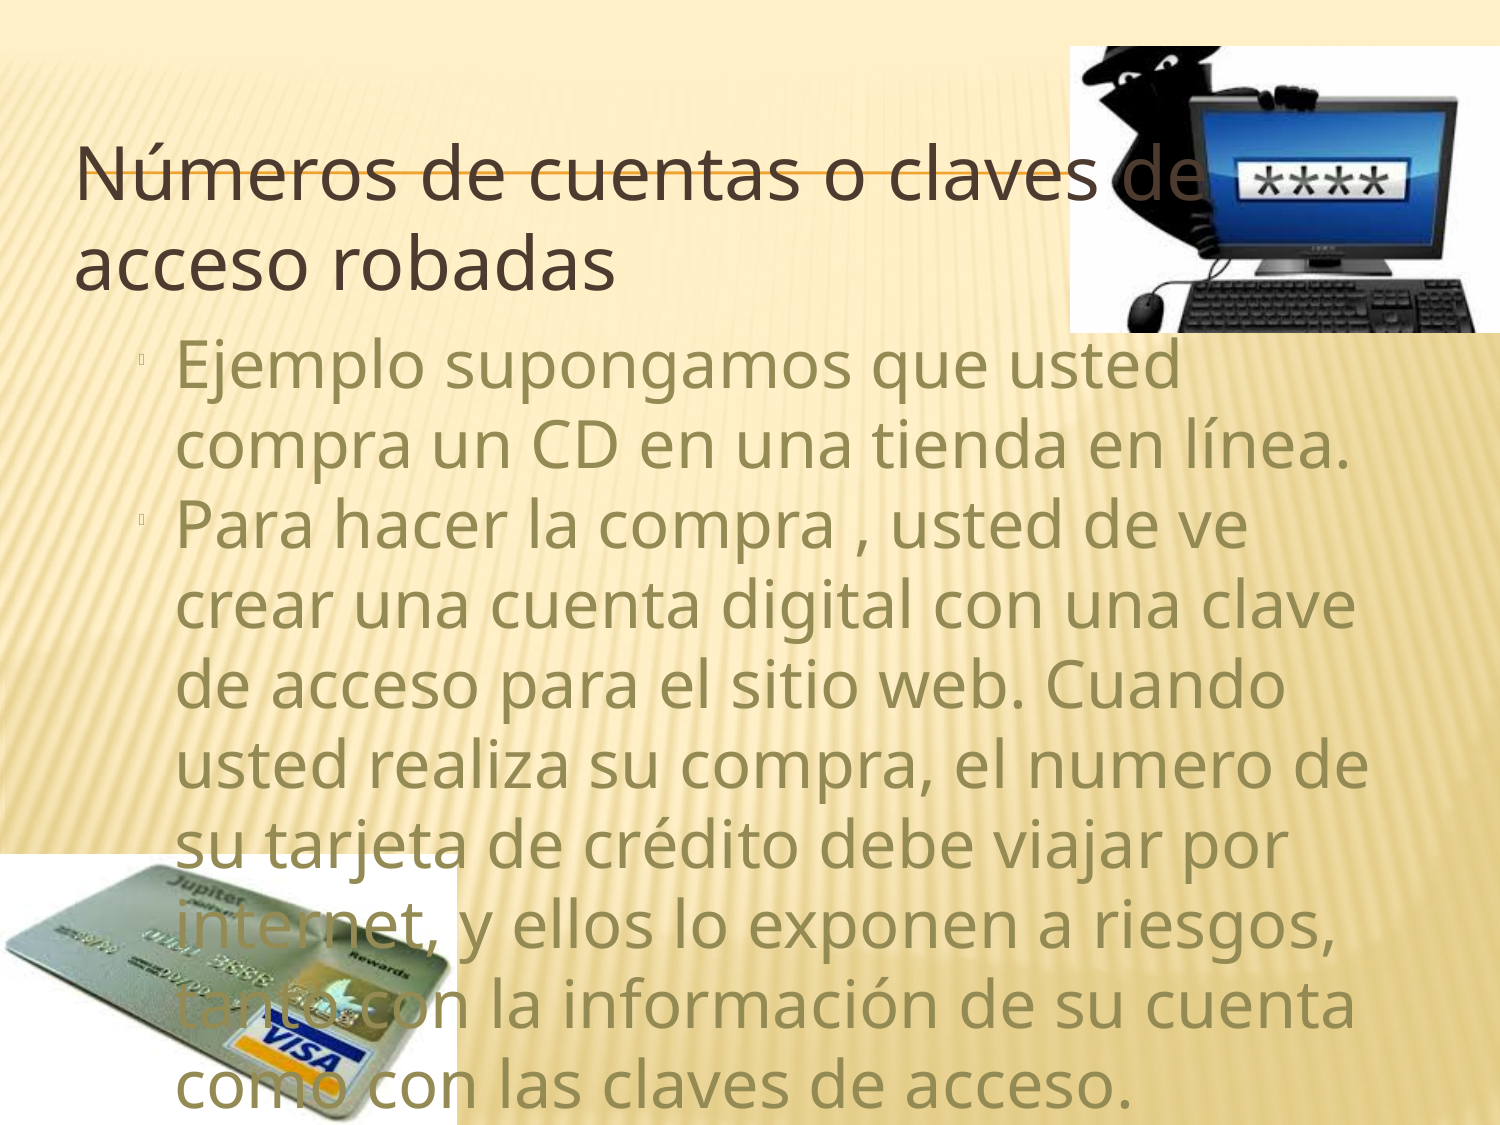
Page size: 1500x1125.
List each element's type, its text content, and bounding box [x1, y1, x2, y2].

text_box Números de cuentas o claves de acceso robadas [58, 128, 1064, 302]
text_box Ejemplo supongamos que usted compra un CD en una tienda en línea. Para hacer la compra , usted de ve crear una cuenta digital con una clave de acceso para el sitio web. Cuando usted realiza su compra, el numero de su tarjeta de crédito debe viajar por internet, y ellos lo exponen a riesgos, tanto con la información de su cuenta como con las claves de acceso. [123, 314, 1395, 951]
picture [0, 0, 1500, 1125]
